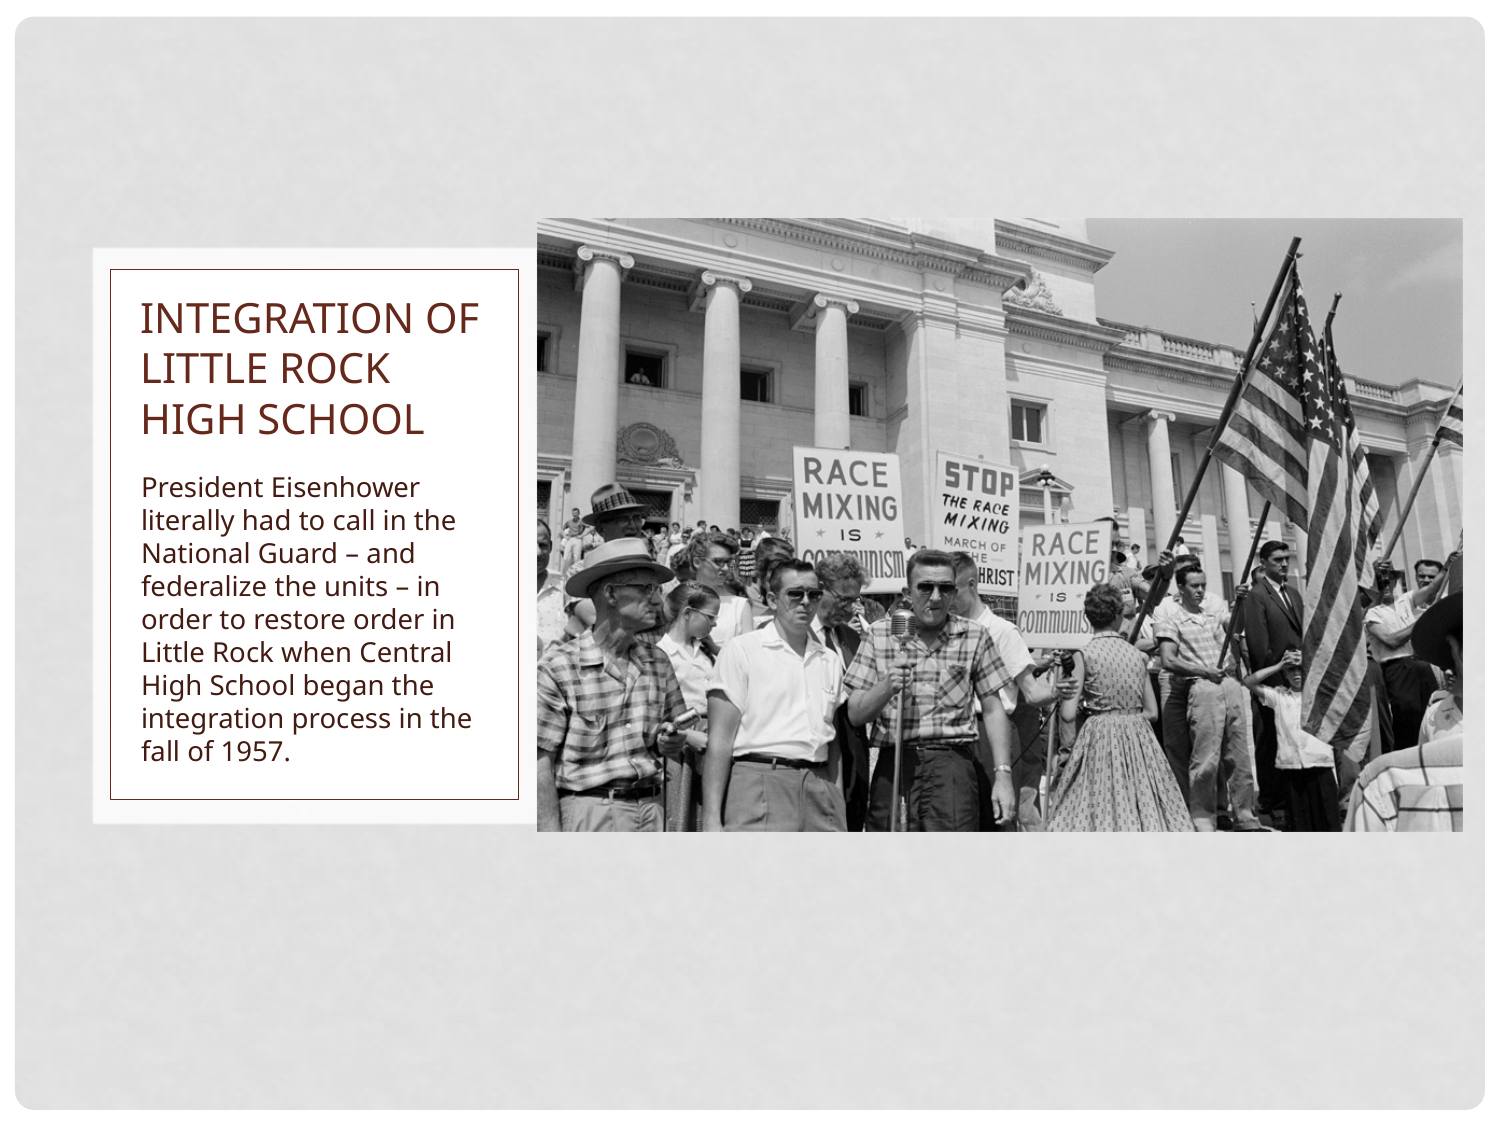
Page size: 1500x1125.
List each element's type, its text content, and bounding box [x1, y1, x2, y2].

list President Eisenhower literally had to call in the National Guard – and federalize the units – in order to restore order in Little Rock when Central High School began the integration process in the fall of 1957. [126, 462, 504, 775]
title Integration of Little Rock High School [125, 262, 503, 450]
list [537, 218, 1463, 832]
